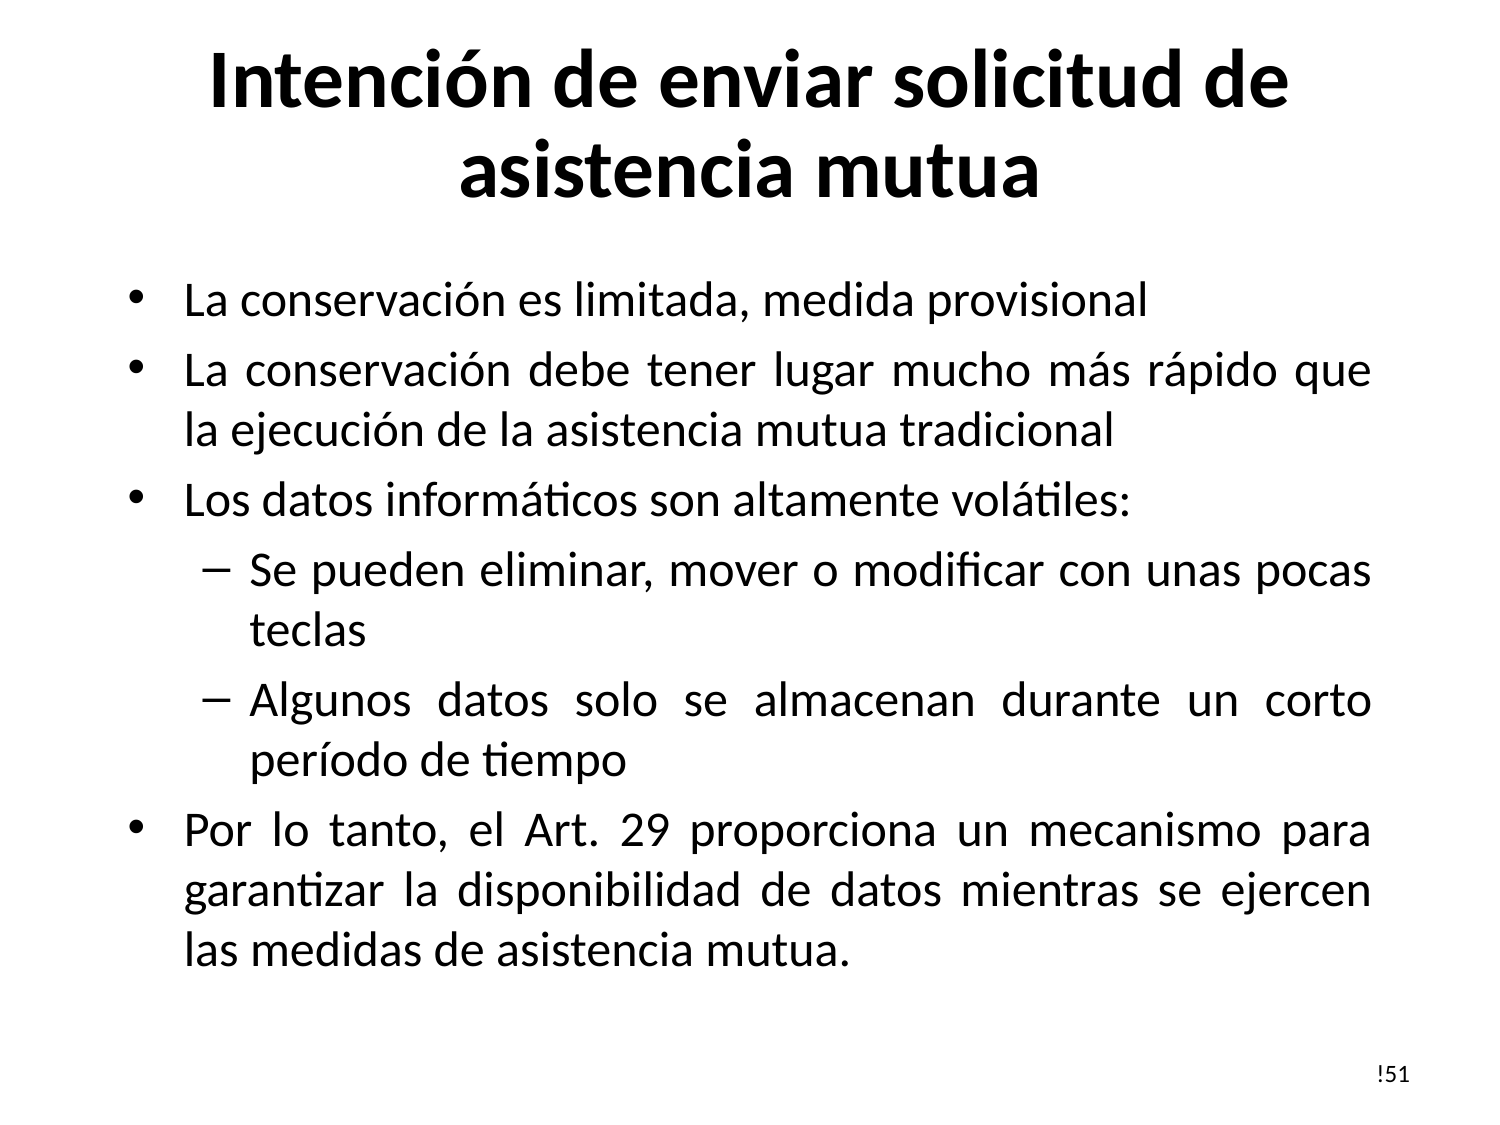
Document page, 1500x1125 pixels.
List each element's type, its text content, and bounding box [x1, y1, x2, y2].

title Intención de enviar solicitud de asistencia mutua [75, 45, 1425, 206]
slide_number !51 [1074, 1042, 1425, 1103]
list La conservación es limitada, medida provisional La conservación debe tener lugar mucho más rápido que la ejecución de la asistencia mutua tradicional Los datos informáticos son altamente volátiles: Se pueden eliminar, mover o modificar con unas pocas teclas Algunos datos solo se almacenan durante un corto período de tiempo Por lo tanto, el Art. 29 proporciona un mecanismo para garantizar la disponibilidad de datos mientras se ejercen las medidas de asistencia mutua. [112, 259, 1388, 1075]
